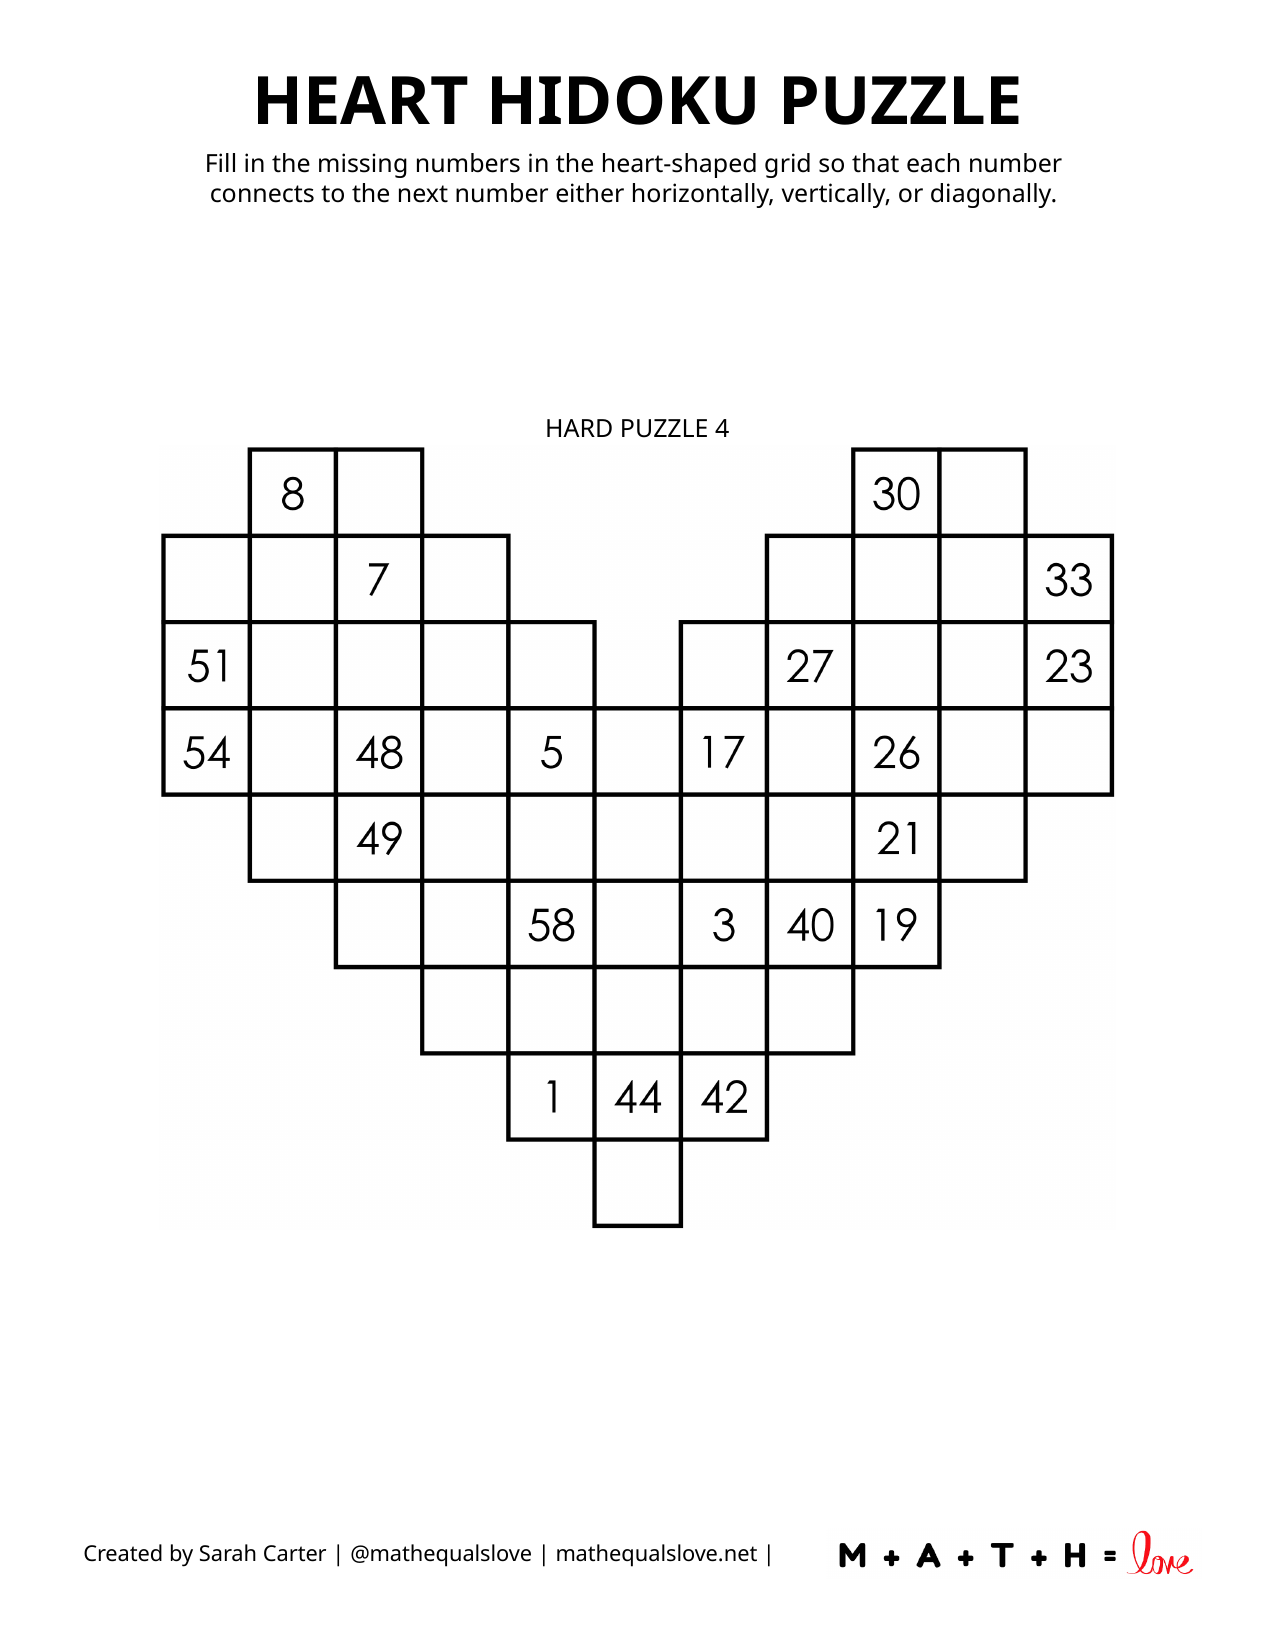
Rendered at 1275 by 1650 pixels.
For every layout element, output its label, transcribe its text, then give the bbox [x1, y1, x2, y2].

picture [826, 1528, 1203, 1579]
text_box HARD PUZZLE 4 [159, 412, 1116, 444]
text_box HEART HIDOKU PUZZLE [66, 50, 1211, 140]
picture [158, 444, 1117, 1230]
text_box Created by Sarah Carter | @mathequalslove | mathequalslove.net | [68, 1532, 826, 1574]
text_box Fill in the missing numbers in the heart-shaped grid so that each number connects to the next number either horizontally, vertically, or diagonally. [0, 140, 1275, 216]
